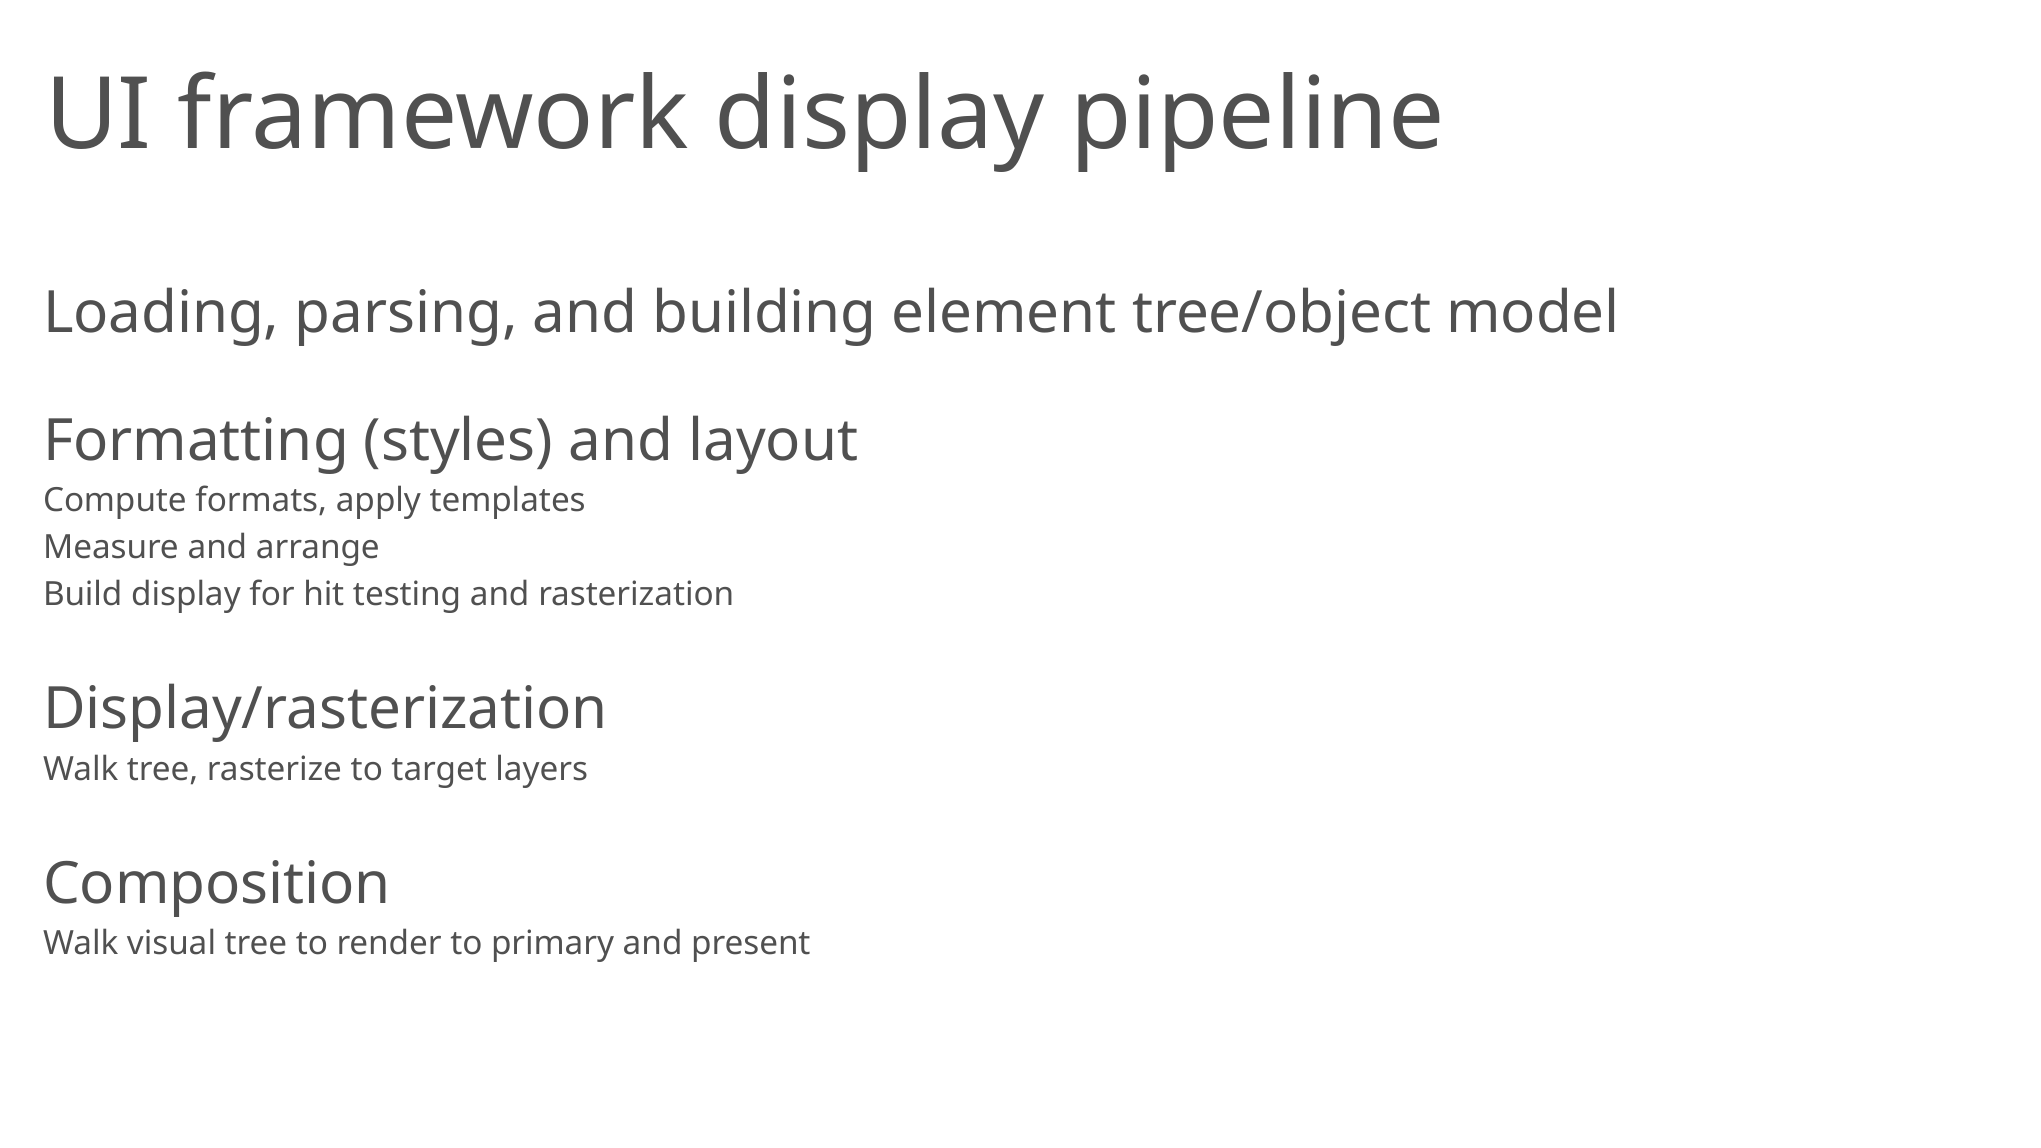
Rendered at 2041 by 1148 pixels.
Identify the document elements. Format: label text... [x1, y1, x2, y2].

title UI framework display pipeline [45, 48, 1996, 199]
list Loading, parsing, and building element tree/object model Formatting (styles) and layout Compute formats, apply templates Measure and arrange Build display for hit testing and rasterization Display/rasterization Walk tree, rasterize to target layers Composition Walk visual tree to render to primary and present [43, 273, 1994, 1099]
